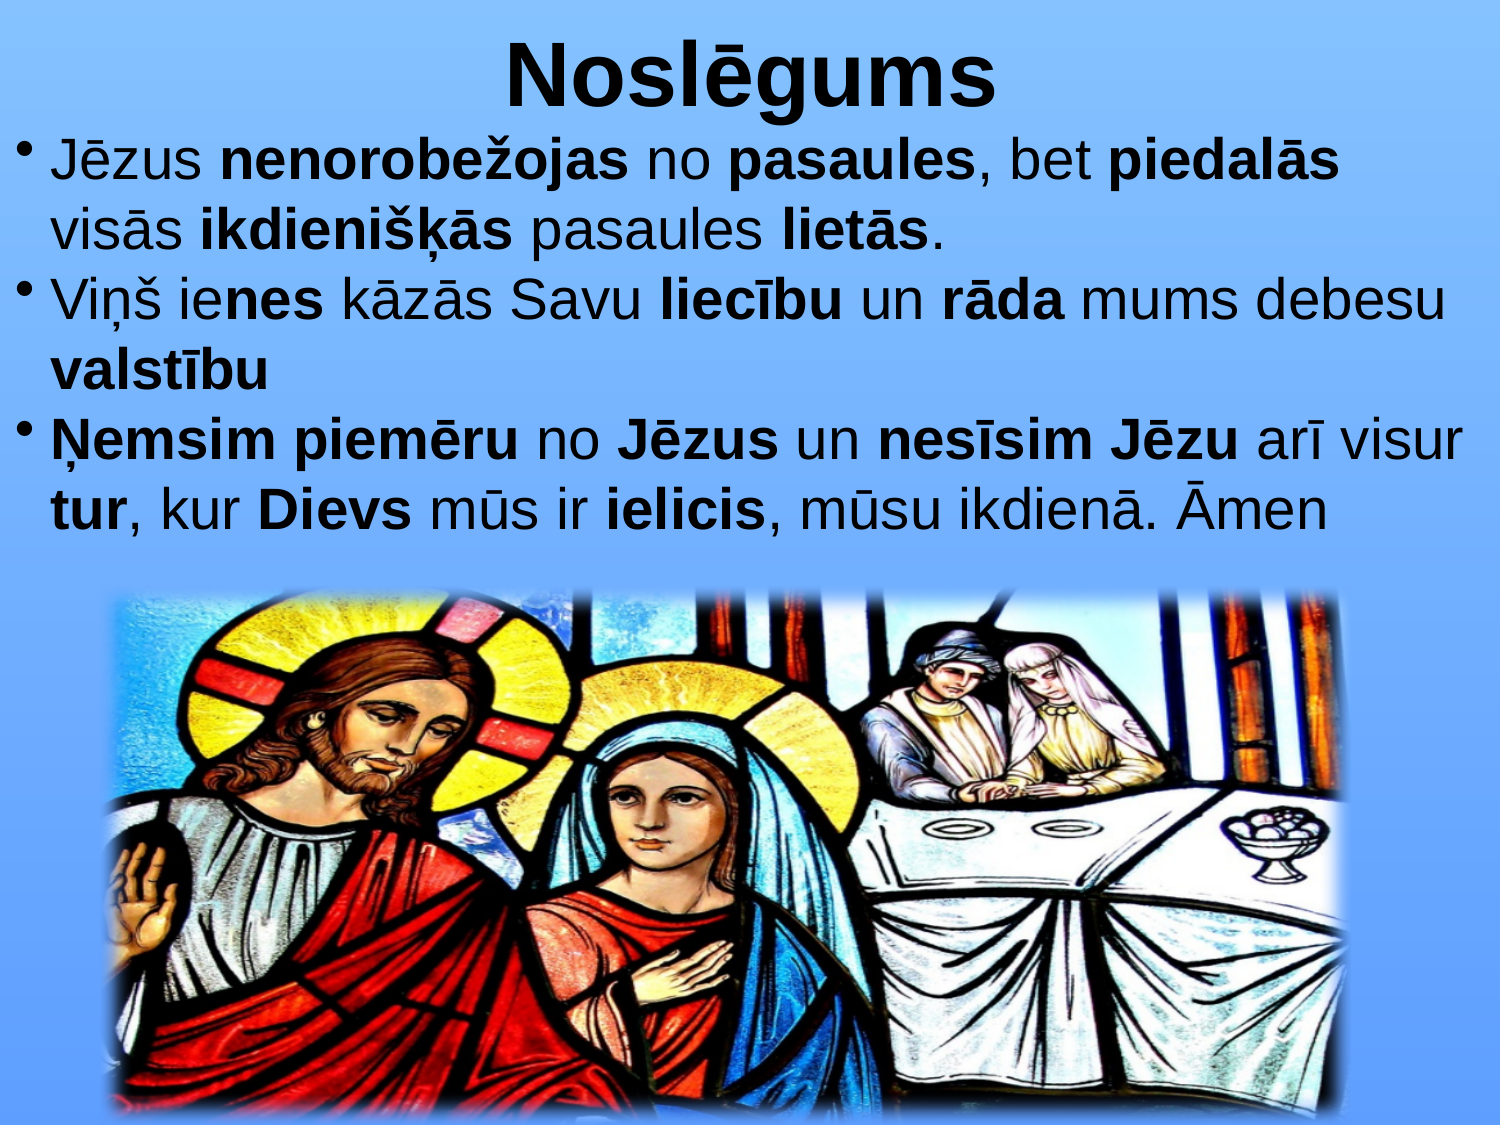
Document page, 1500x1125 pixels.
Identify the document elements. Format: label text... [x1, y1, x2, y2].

picture [100, 585, 1351, 1125]
text_box Jēzus nenorobežojas no pasaules, bet piedalās visās ikdienišķās pasaules lietās. Viņš ienes kāzās Savu liecību un rāda mums debesu valstību Ņemsim piemēru no Jēzus un nesīsim Jēzu arī visur tur, kur Dievs mūs ir ielicis, mūsu ikdienā. Āmen [0, 113, 1500, 549]
title Noslēgums [76, 0, 1428, 113]
